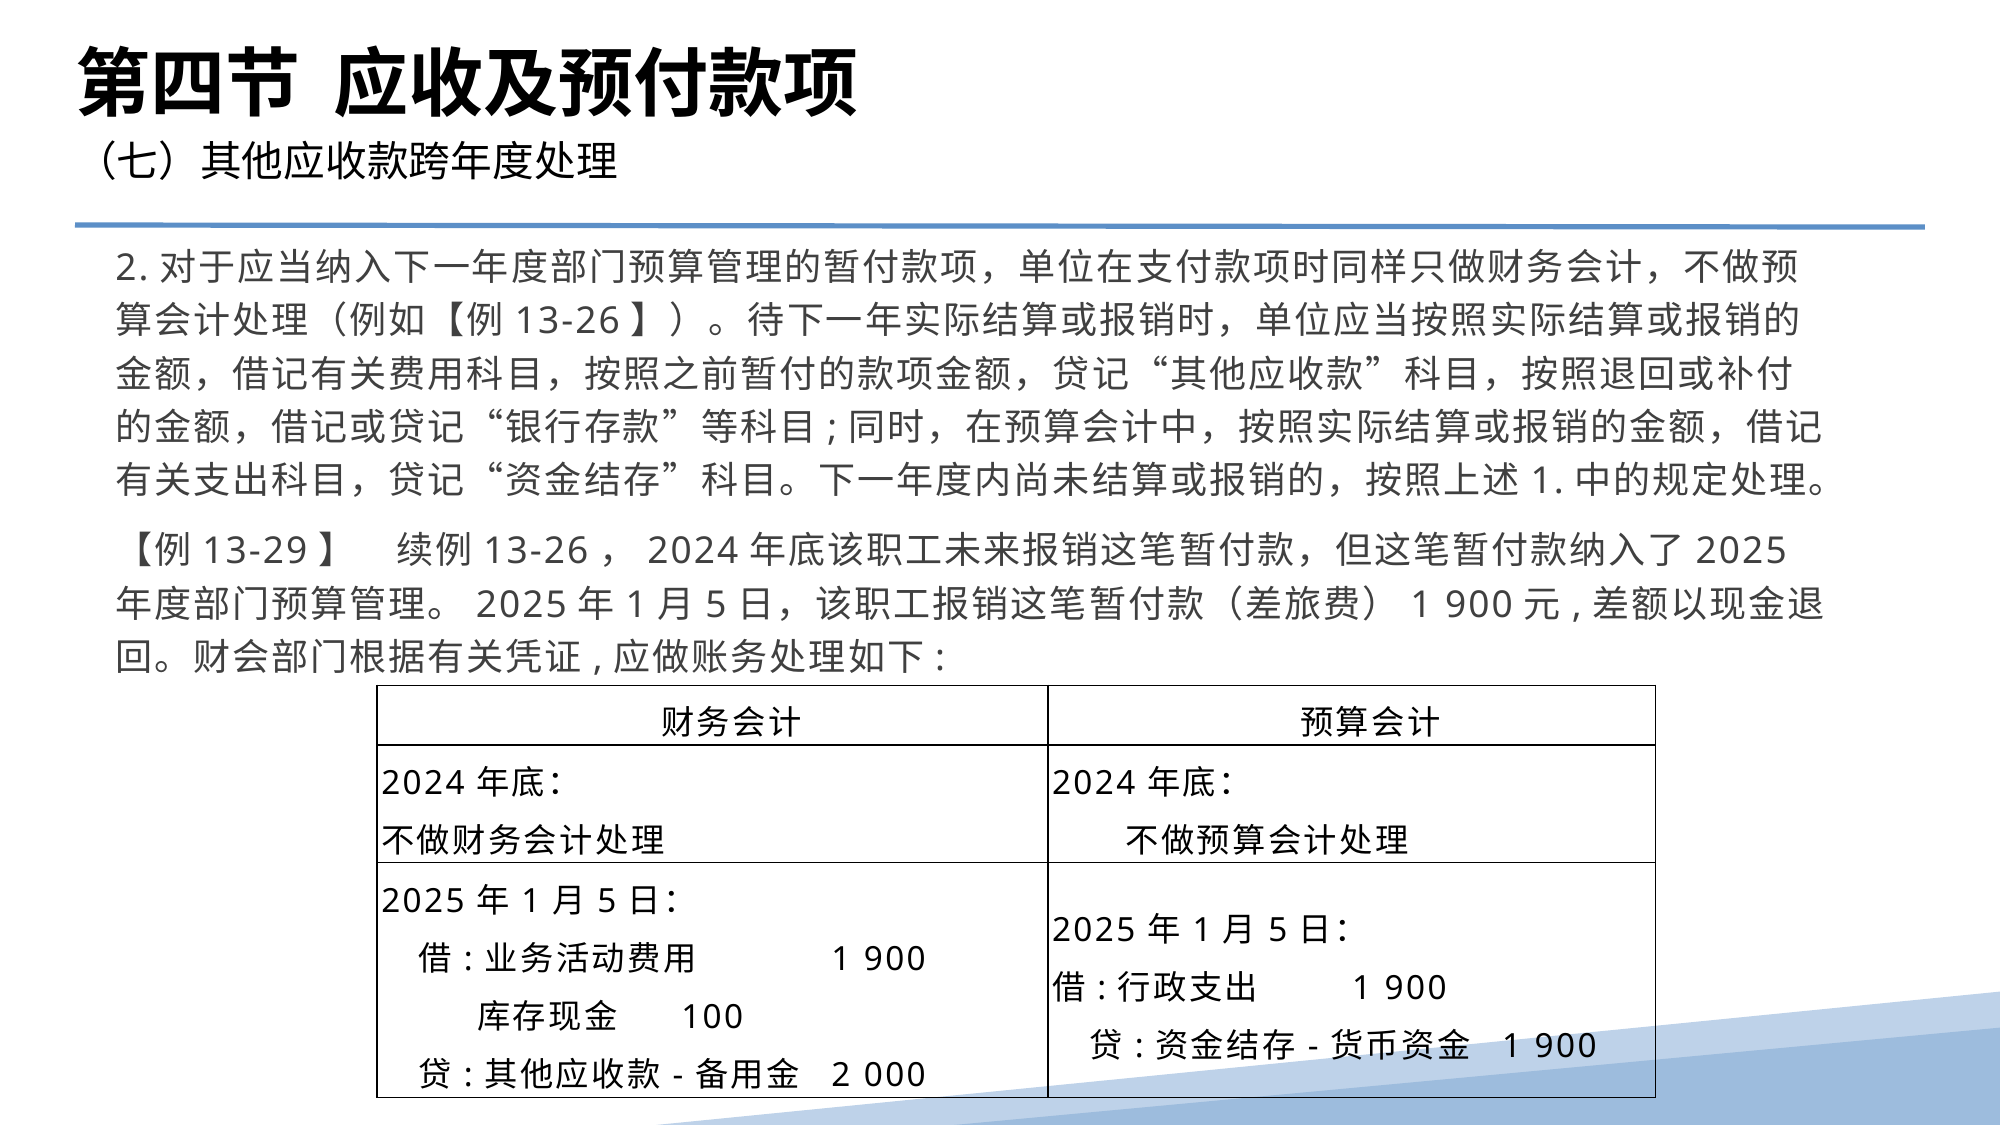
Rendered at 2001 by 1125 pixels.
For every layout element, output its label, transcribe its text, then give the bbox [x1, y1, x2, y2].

text_box 2.对于应当纳入下一年度部门预算管理的暂付款项，单位在支付款项时同样只做财务会计，不做预算会计处理（例如【例13-26】）。待下一年实际结算或报销时，单位应当按照实际结算或报销的金额，借记有关费用科目，按照之前暂付的款项金额，贷记“其他应收款”科目，按照退回或补付的金额，借记或贷记“银行存款”等科目;同时，在预算会计中，按照实际结算或报销的金额，借记有关支出科目，贷记“资金结存”科目。下一年度内尚未结算或报销的，按照上述1.中的规定处理。 【例13-29】 续例13-26，2024年底该职工未来报销这笔暂付款，但这笔暂付款纳入了2025年度部门预算管理。2025年1月5日，该职工报销这笔暂付款（差旅费）1 900元,差额以现金退回。财会部门根据有关凭证,应做账务处理如下: [105, 228, 1839, 686]
text_box 第四节 应收及预付款项 [75, 24, 1925, 124]
table_header 财务会计 [378, 686, 1047, 744]
table_cell 2025年1月5日： 借:业务活动费用 1 900 库存现金 100 贷:其他应收款-备用金 2 000 [378, 863, 1047, 1097]
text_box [656, 991, 2000, 1125]
table_cell 2024年底： 不做预算会计处理 [1049, 746, 1655, 862]
table_cell 2024年底： 不做财务会计处理 [378, 746, 1047, 862]
text_box （七）其他应收款跨年度处理 [75, 124, 1925, 200]
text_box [74, 224, 1925, 228]
table_header 预算会计 [1049, 686, 1655, 744]
table_cell 2025年1月5日： 借:行政支出 1 900 贷:资金结存-货币资金 1 900 [1049, 863, 1655, 991]
